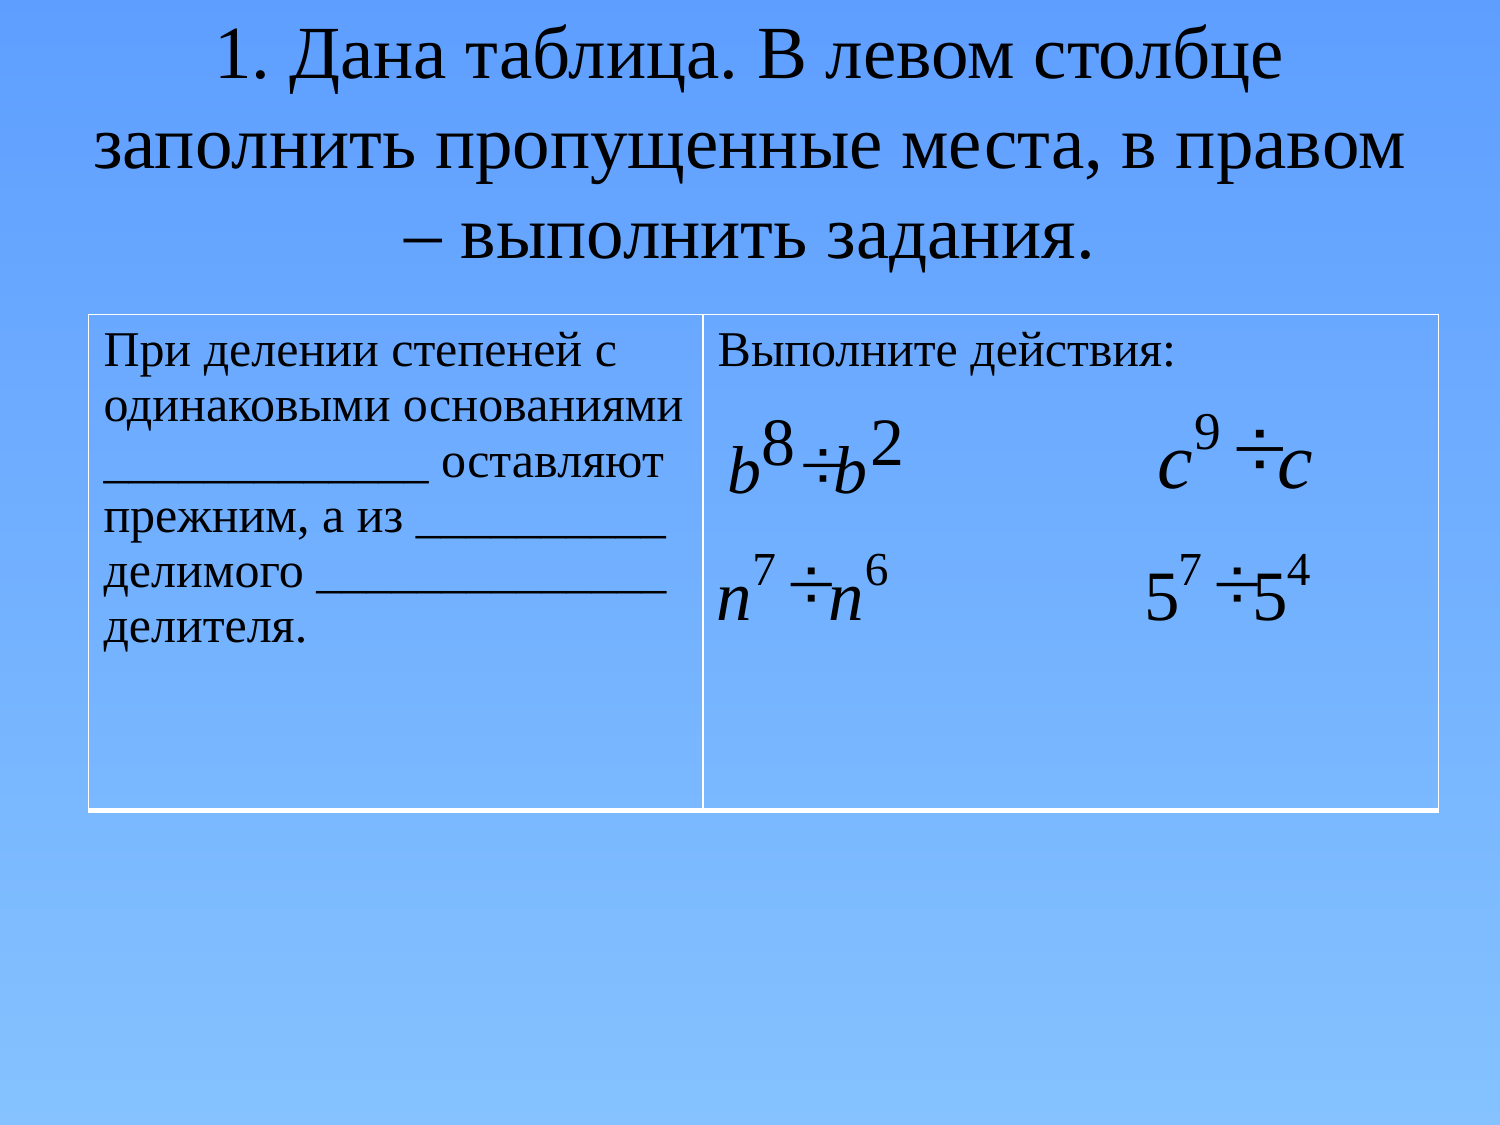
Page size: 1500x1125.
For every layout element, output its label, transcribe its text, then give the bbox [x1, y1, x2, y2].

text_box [1151, 396, 1348, 504]
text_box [709, 538, 896, 634]
table_header Выполните действия: [704, 315, 1438, 808]
table_header При делении степеней с одинаковыми основаниями _____________ оставляют прежним, а из __________ делимого ______________ делителя. [89, 315, 702, 808]
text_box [719, 396, 918, 528]
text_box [1139, 538, 1318, 634]
title 1. Дана таблица. В левом столбце заполнить пропущенные места, в правом – выполнить задания. [75, 45, 1425, 233]
